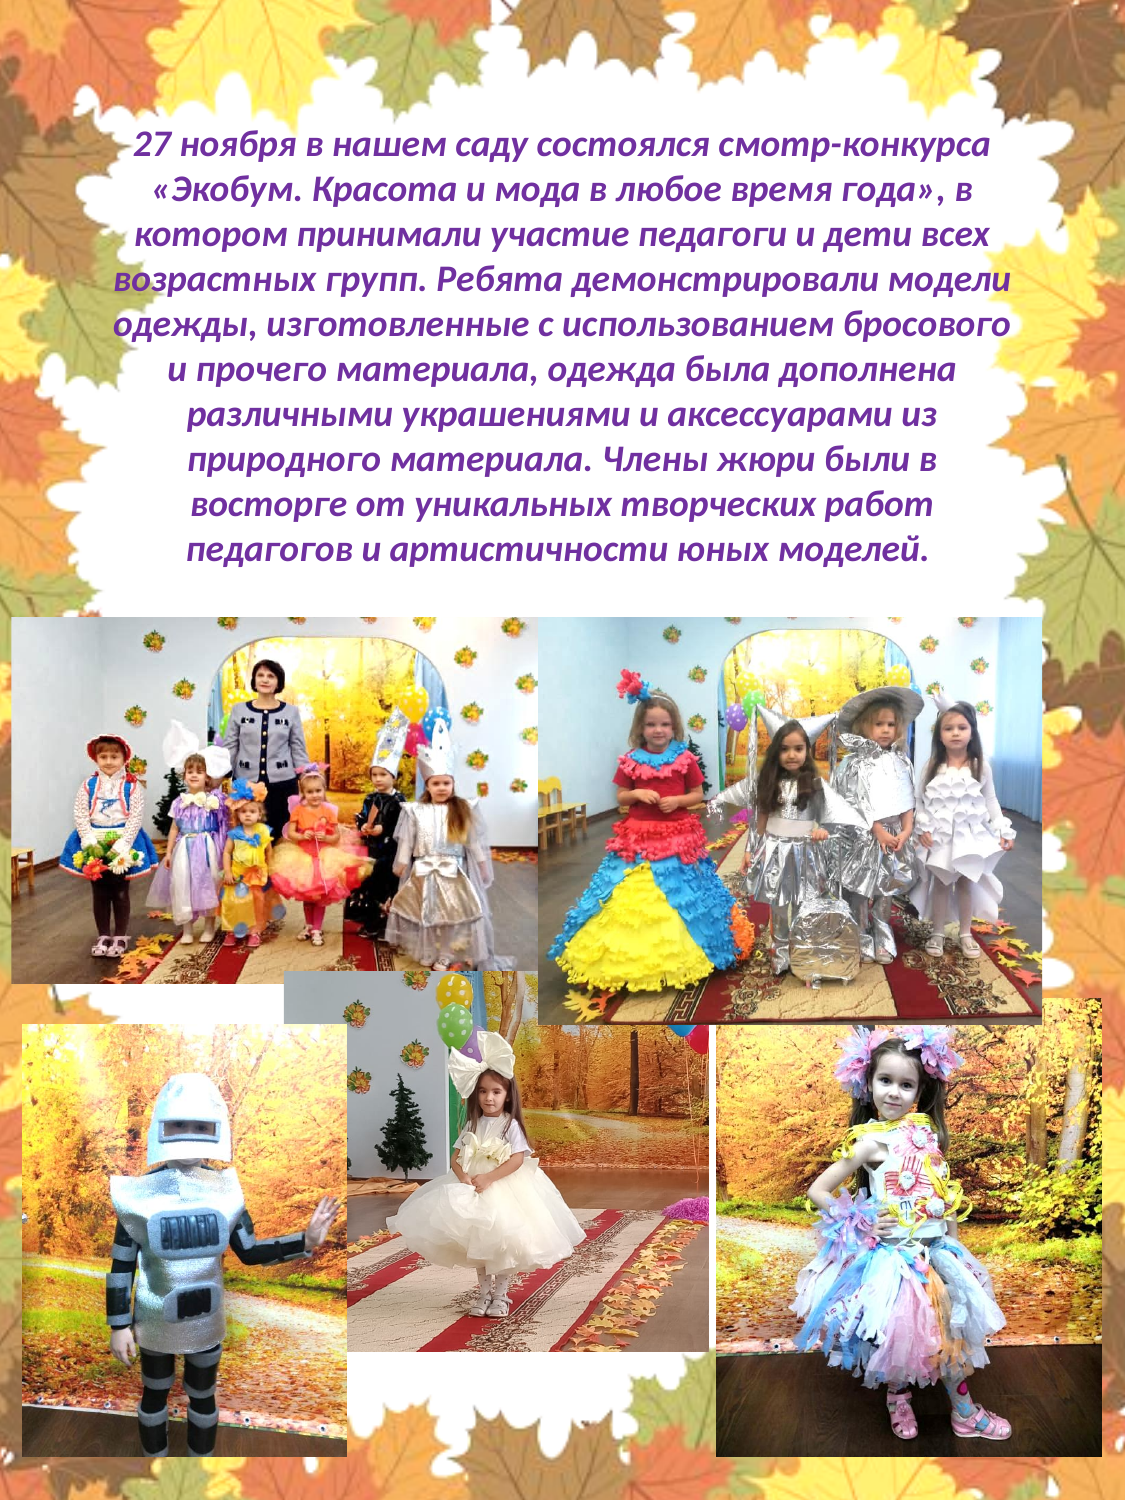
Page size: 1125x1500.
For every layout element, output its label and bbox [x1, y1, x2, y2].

text_box [0, 0, 1125, 1500]
